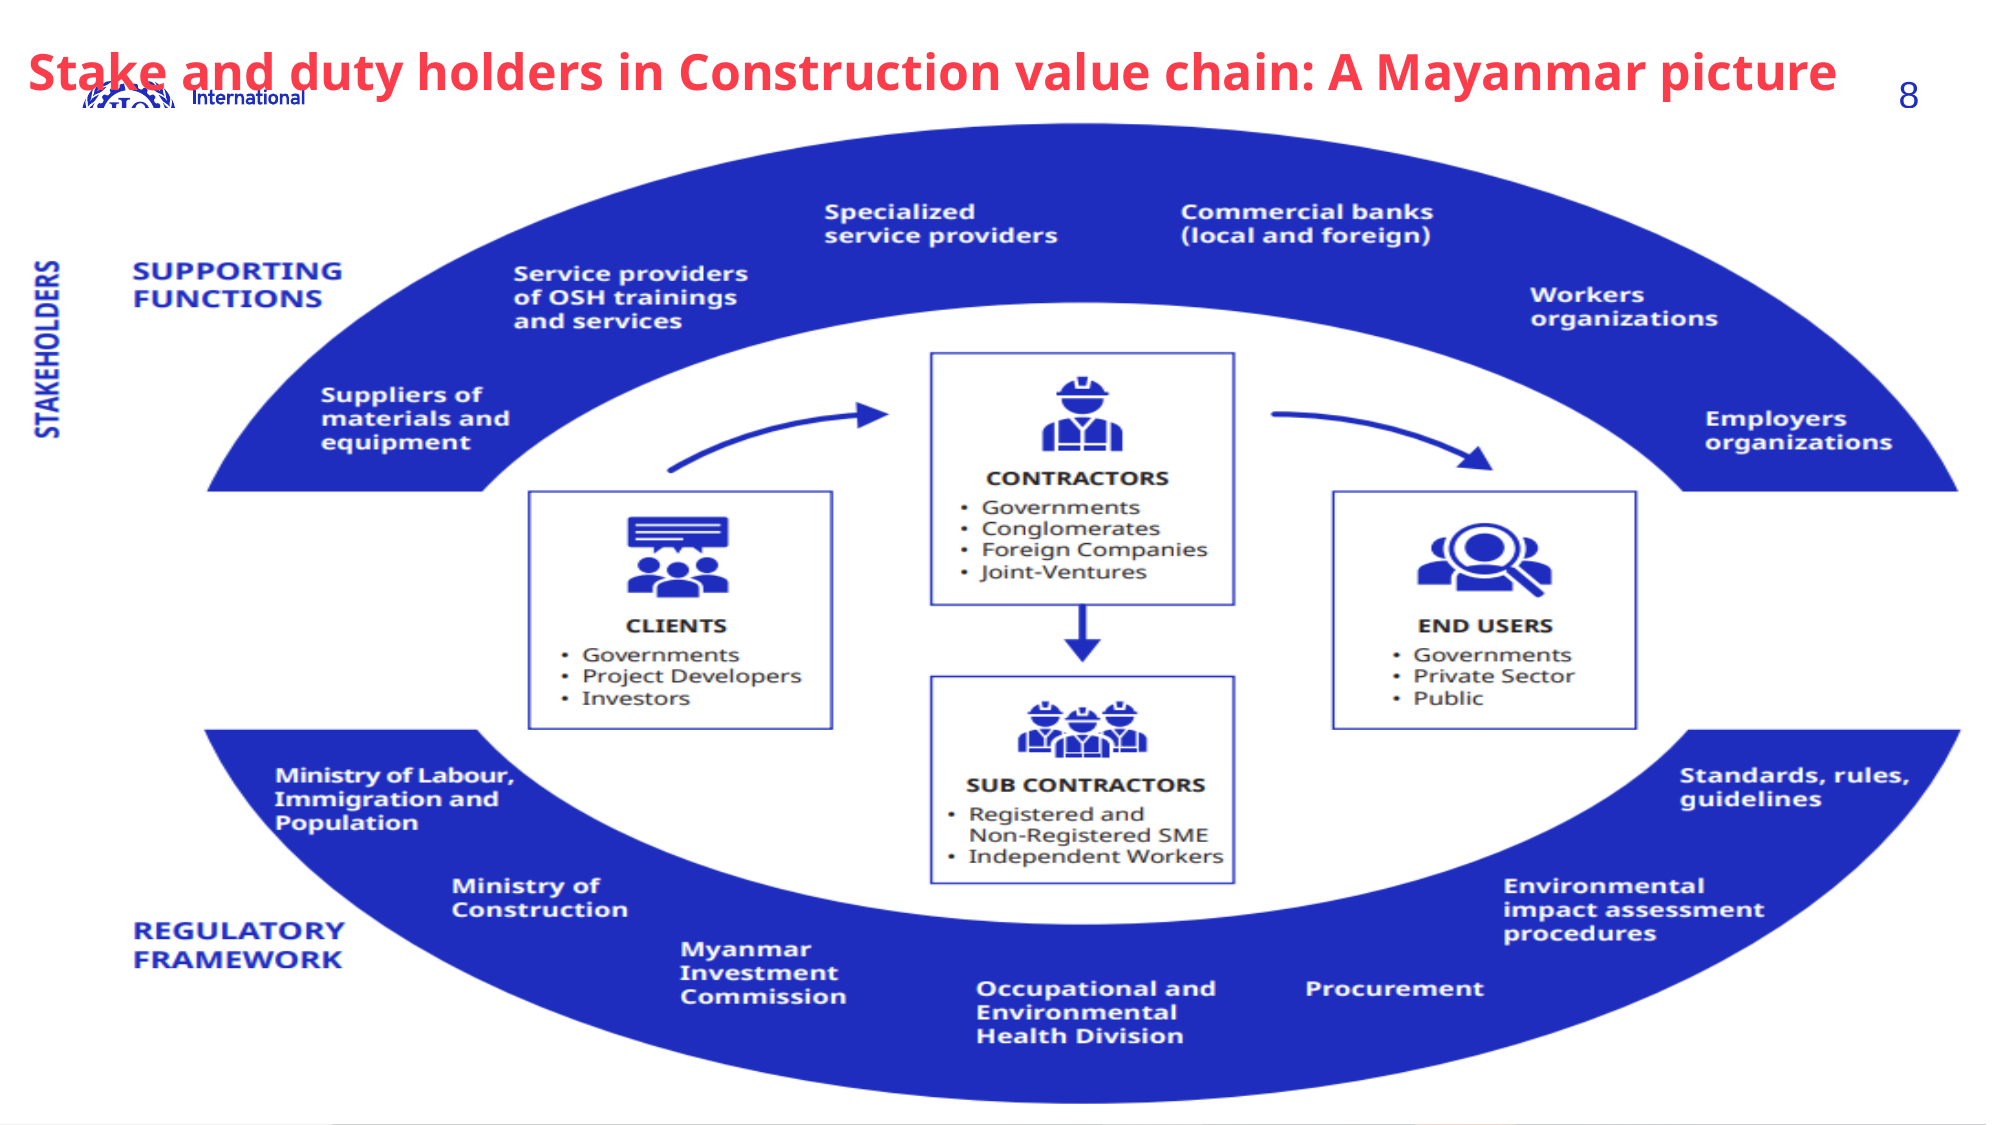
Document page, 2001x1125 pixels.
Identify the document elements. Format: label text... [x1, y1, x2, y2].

picture [0, 108, 1987, 1125]
text_box Stake and duty holders in Construction value chain: A Mayanmar picture [13, 32, 1985, 108]
